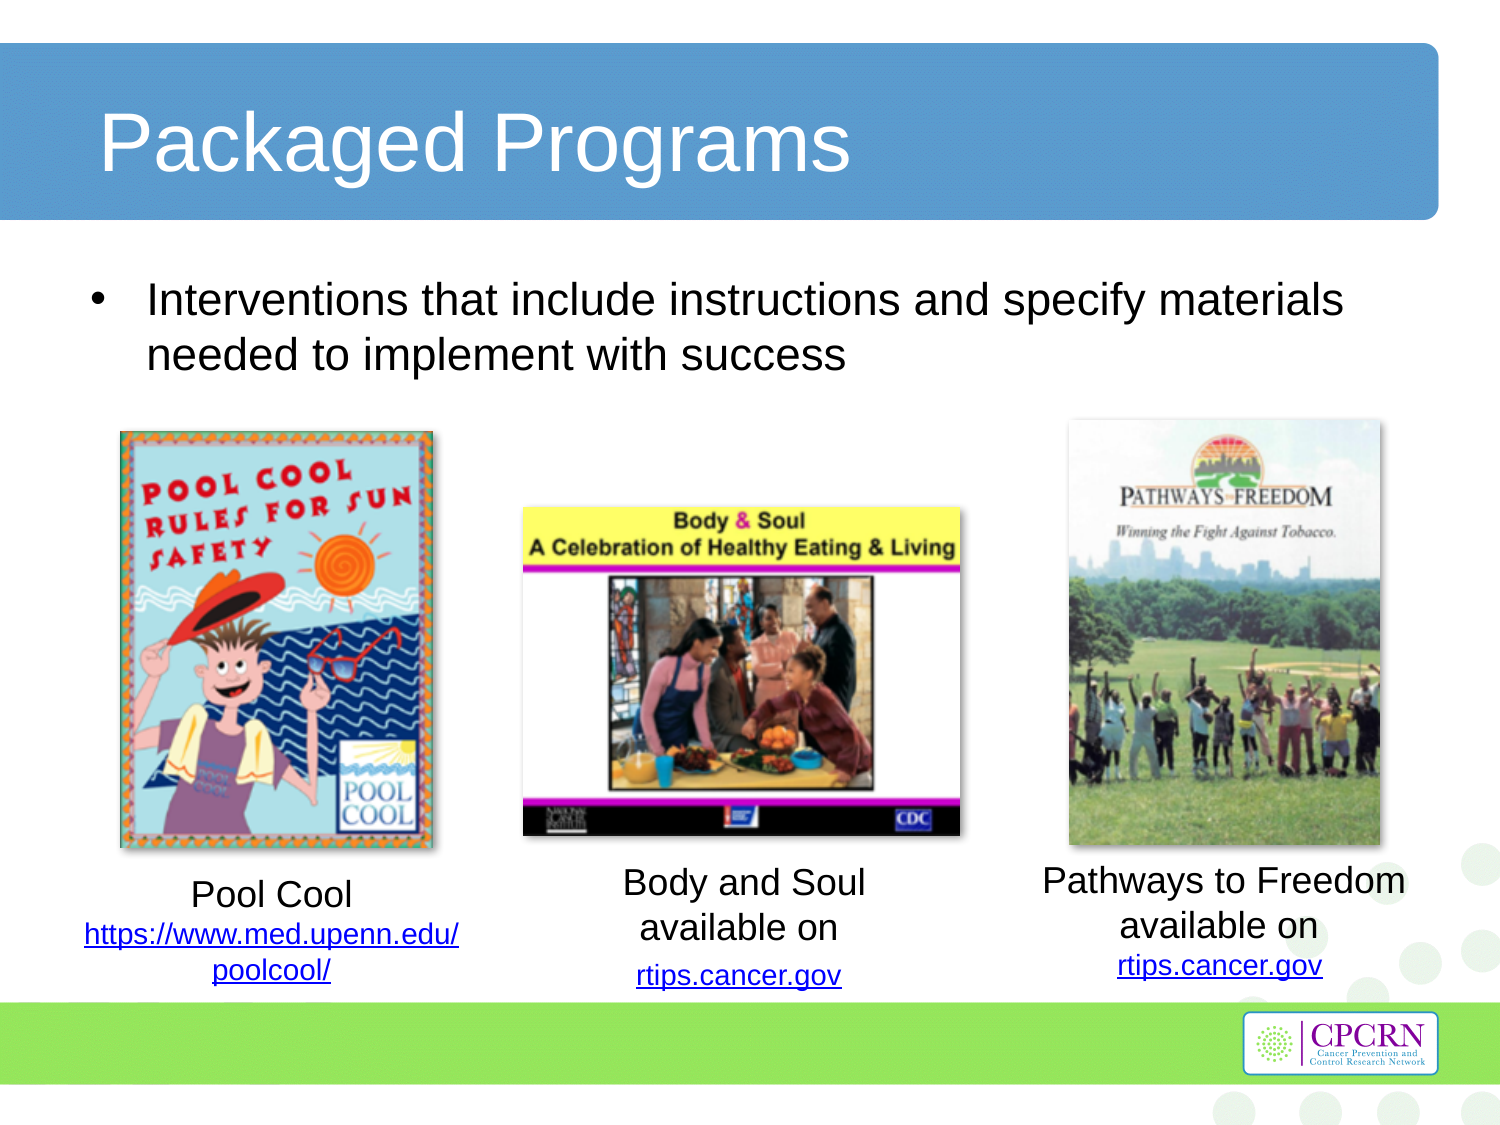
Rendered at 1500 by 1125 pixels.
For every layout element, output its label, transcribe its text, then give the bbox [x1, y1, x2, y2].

text_box Body and Soul available on rtips.cancer.gov [558, 850, 931, 1001]
text_box Body and Soul available on rtips.cancer.gov [1087, 904, 1362, 935]
list Interventions that include instructions and specify materials needed to implement with success [75, 262, 1425, 1005]
title Packaged Programs [83, 44, 1500, 233]
text_box Pool Cool https://www.med.upenn. edu/poolcool/ [47, 867, 500, 989]
picture [0, 0, 1500, 1125]
text_box Pool Cool https://www.med.upenn. edu/poolcool/ [1050, 879, 1399, 959]
